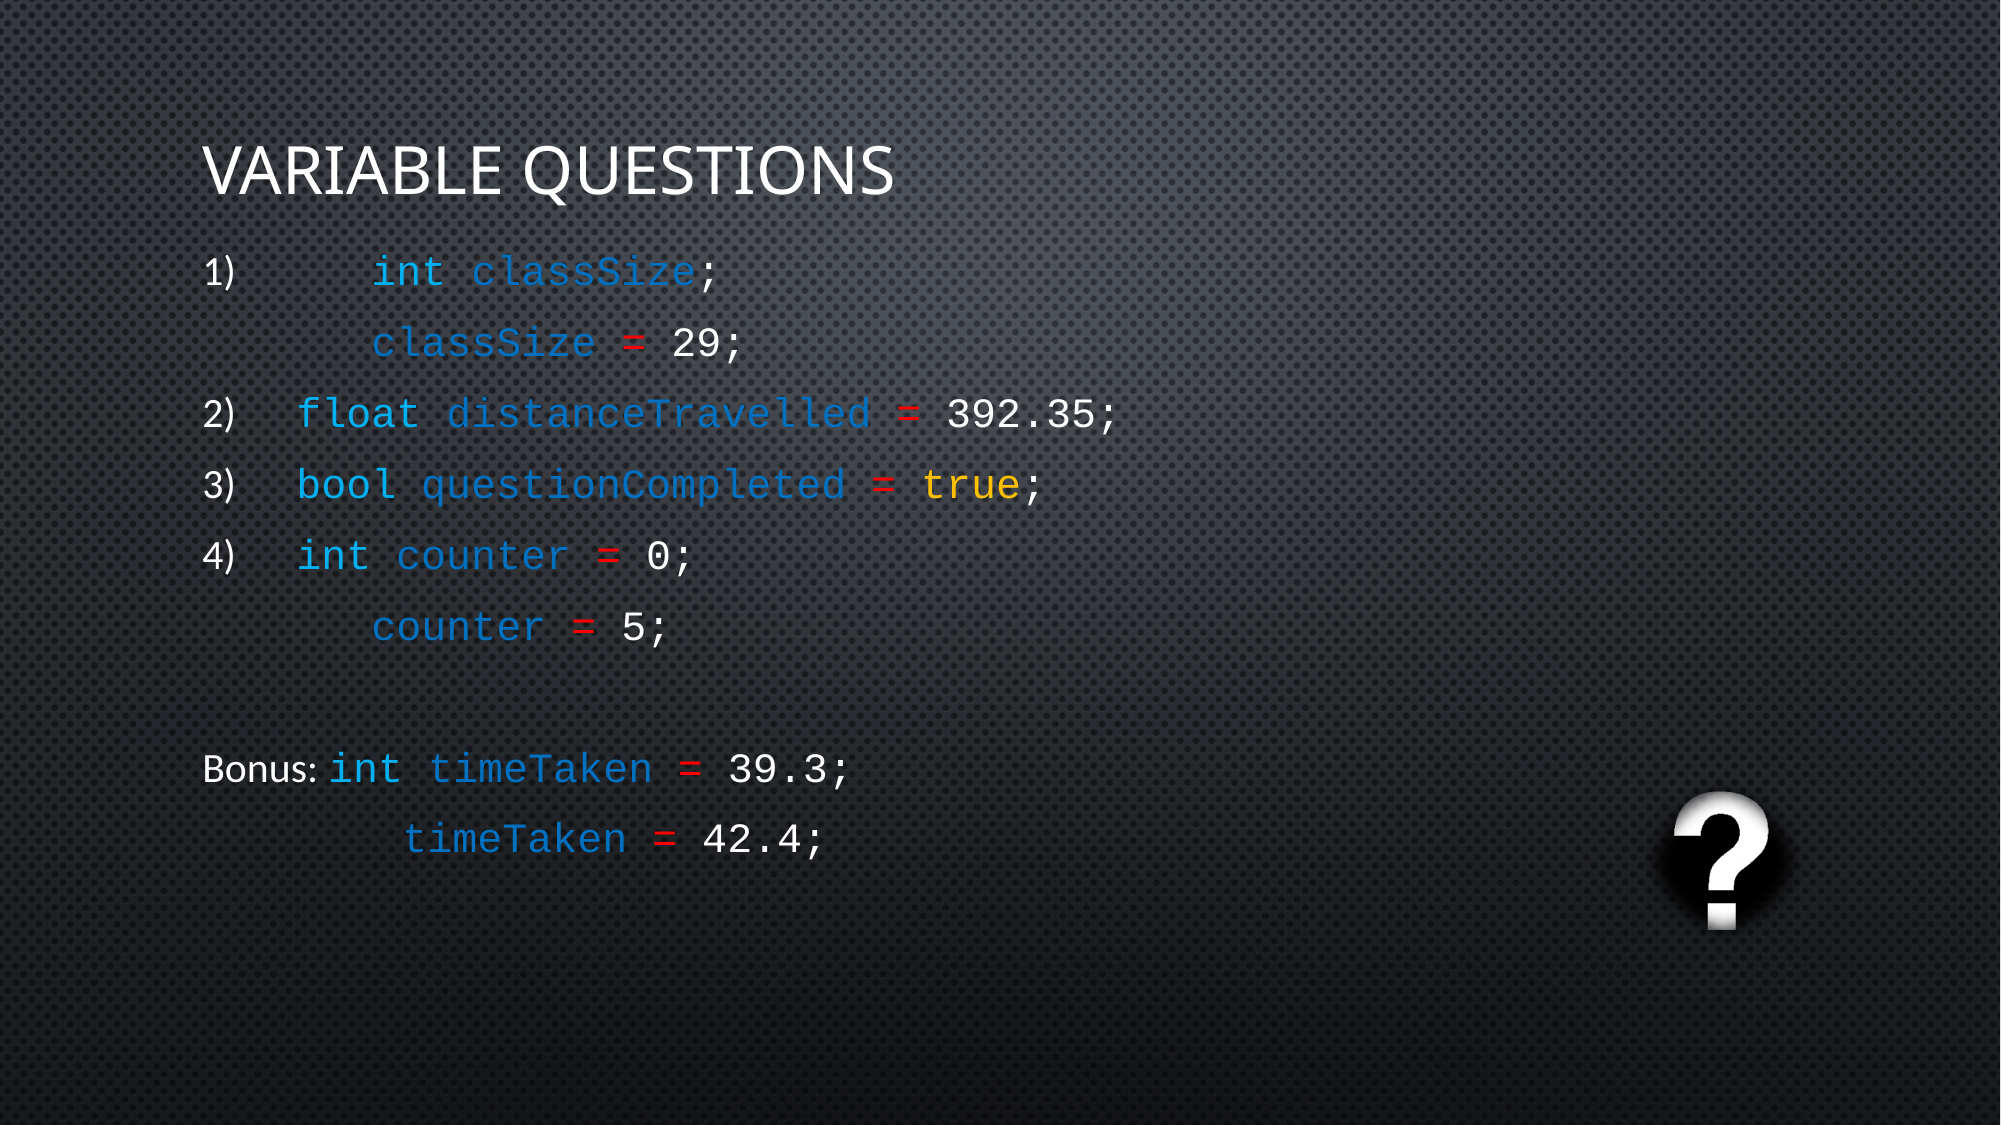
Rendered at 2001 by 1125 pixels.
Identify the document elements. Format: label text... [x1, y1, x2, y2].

picture [1634, 772, 1813, 951]
text_box [1232, 400, 1695, 666]
title Variable Questions [187, 99, 1813, 236]
list 1) int classSize; classSize = 29; float distanceTravelled = 392.35; bool questionCompleted = true; int counter = 0; counter = 5; Bonus: int timeTaken = 39.3; timeTaken = 42.4; [187, 236, 1813, 950]
